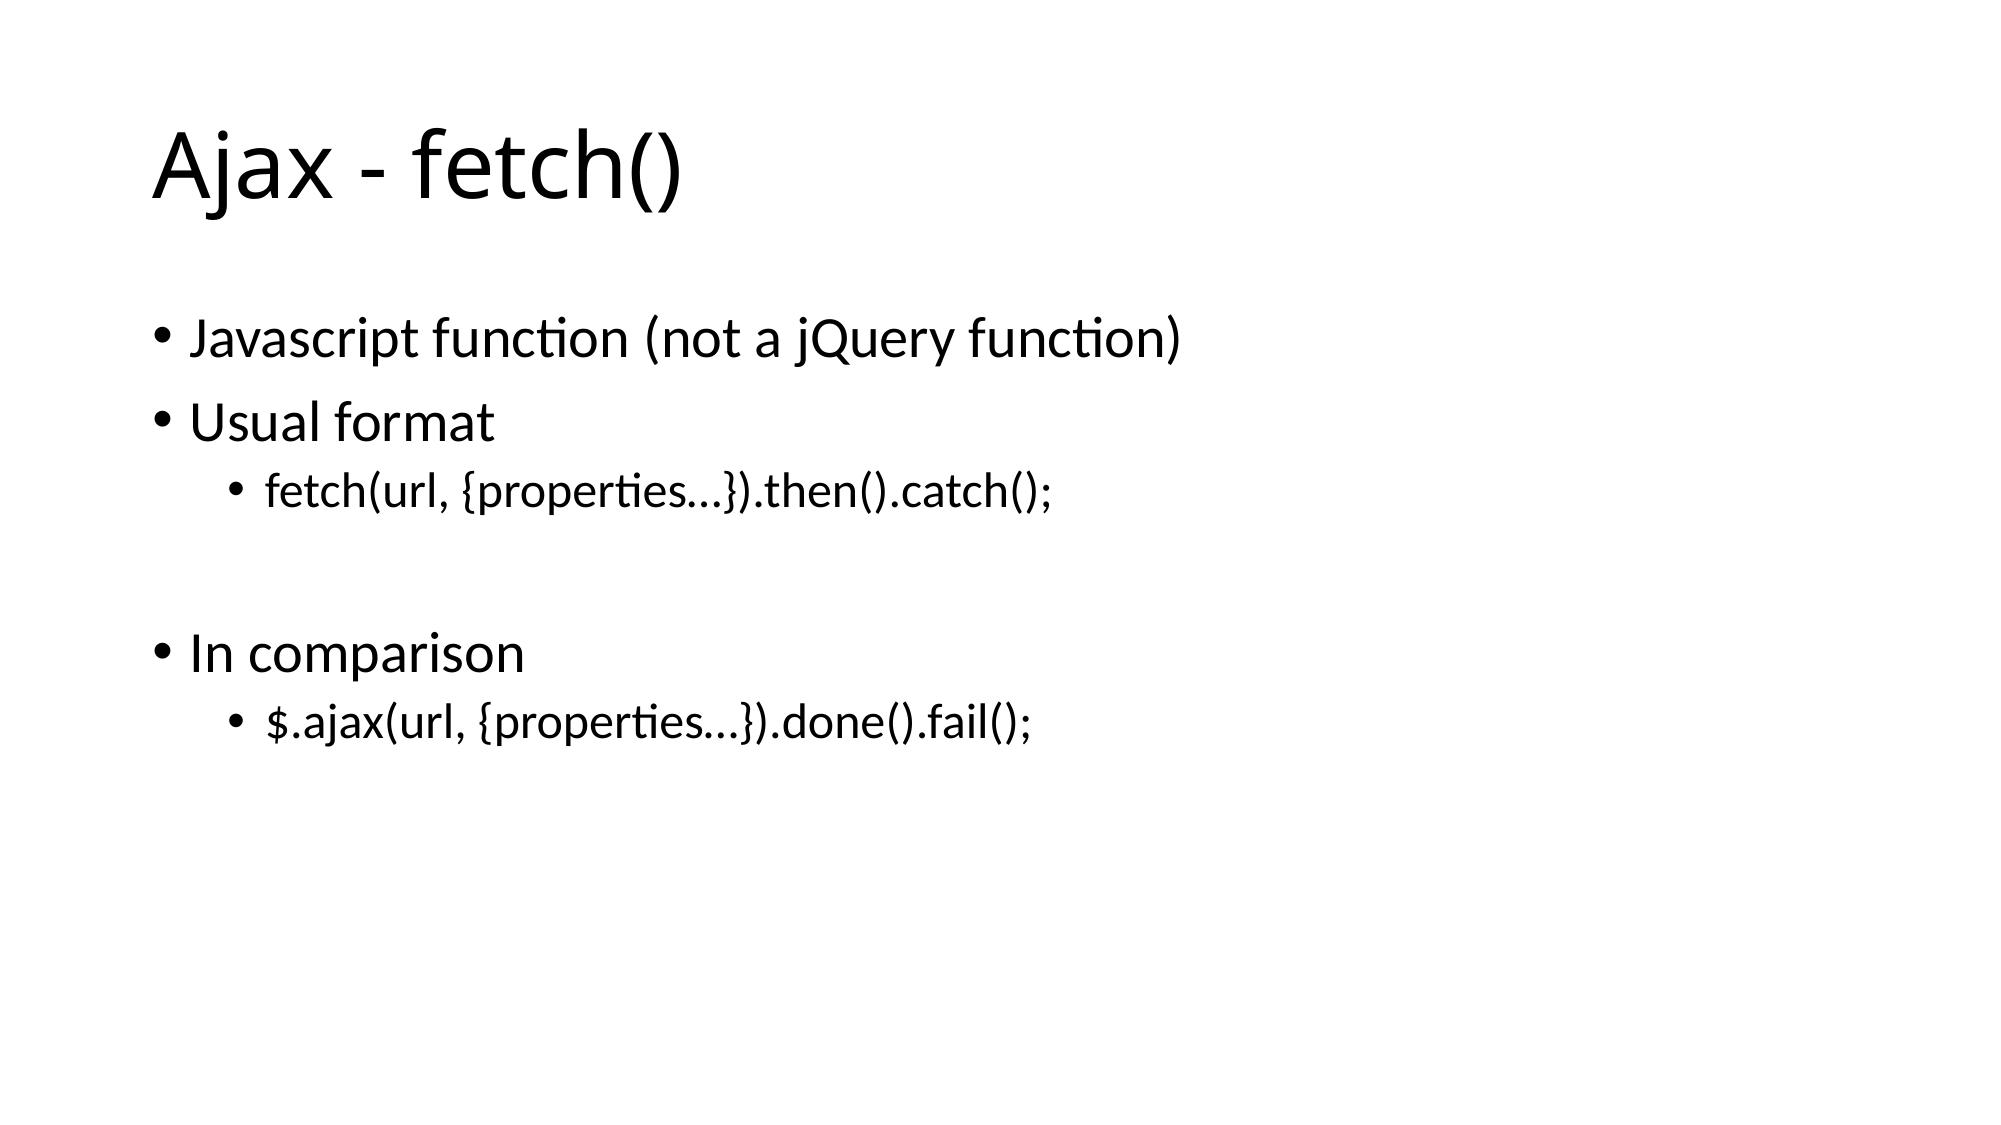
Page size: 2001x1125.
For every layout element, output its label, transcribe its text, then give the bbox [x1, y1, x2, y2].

title Ajax - fetch() [137, 59, 1863, 278]
list Javascript function (not a jQuery function) Usual format fetch(url, {properties…}).then().catch(); In comparison $.ajax(url, {properties…}).done().fail(); [137, 299, 1863, 1014]
